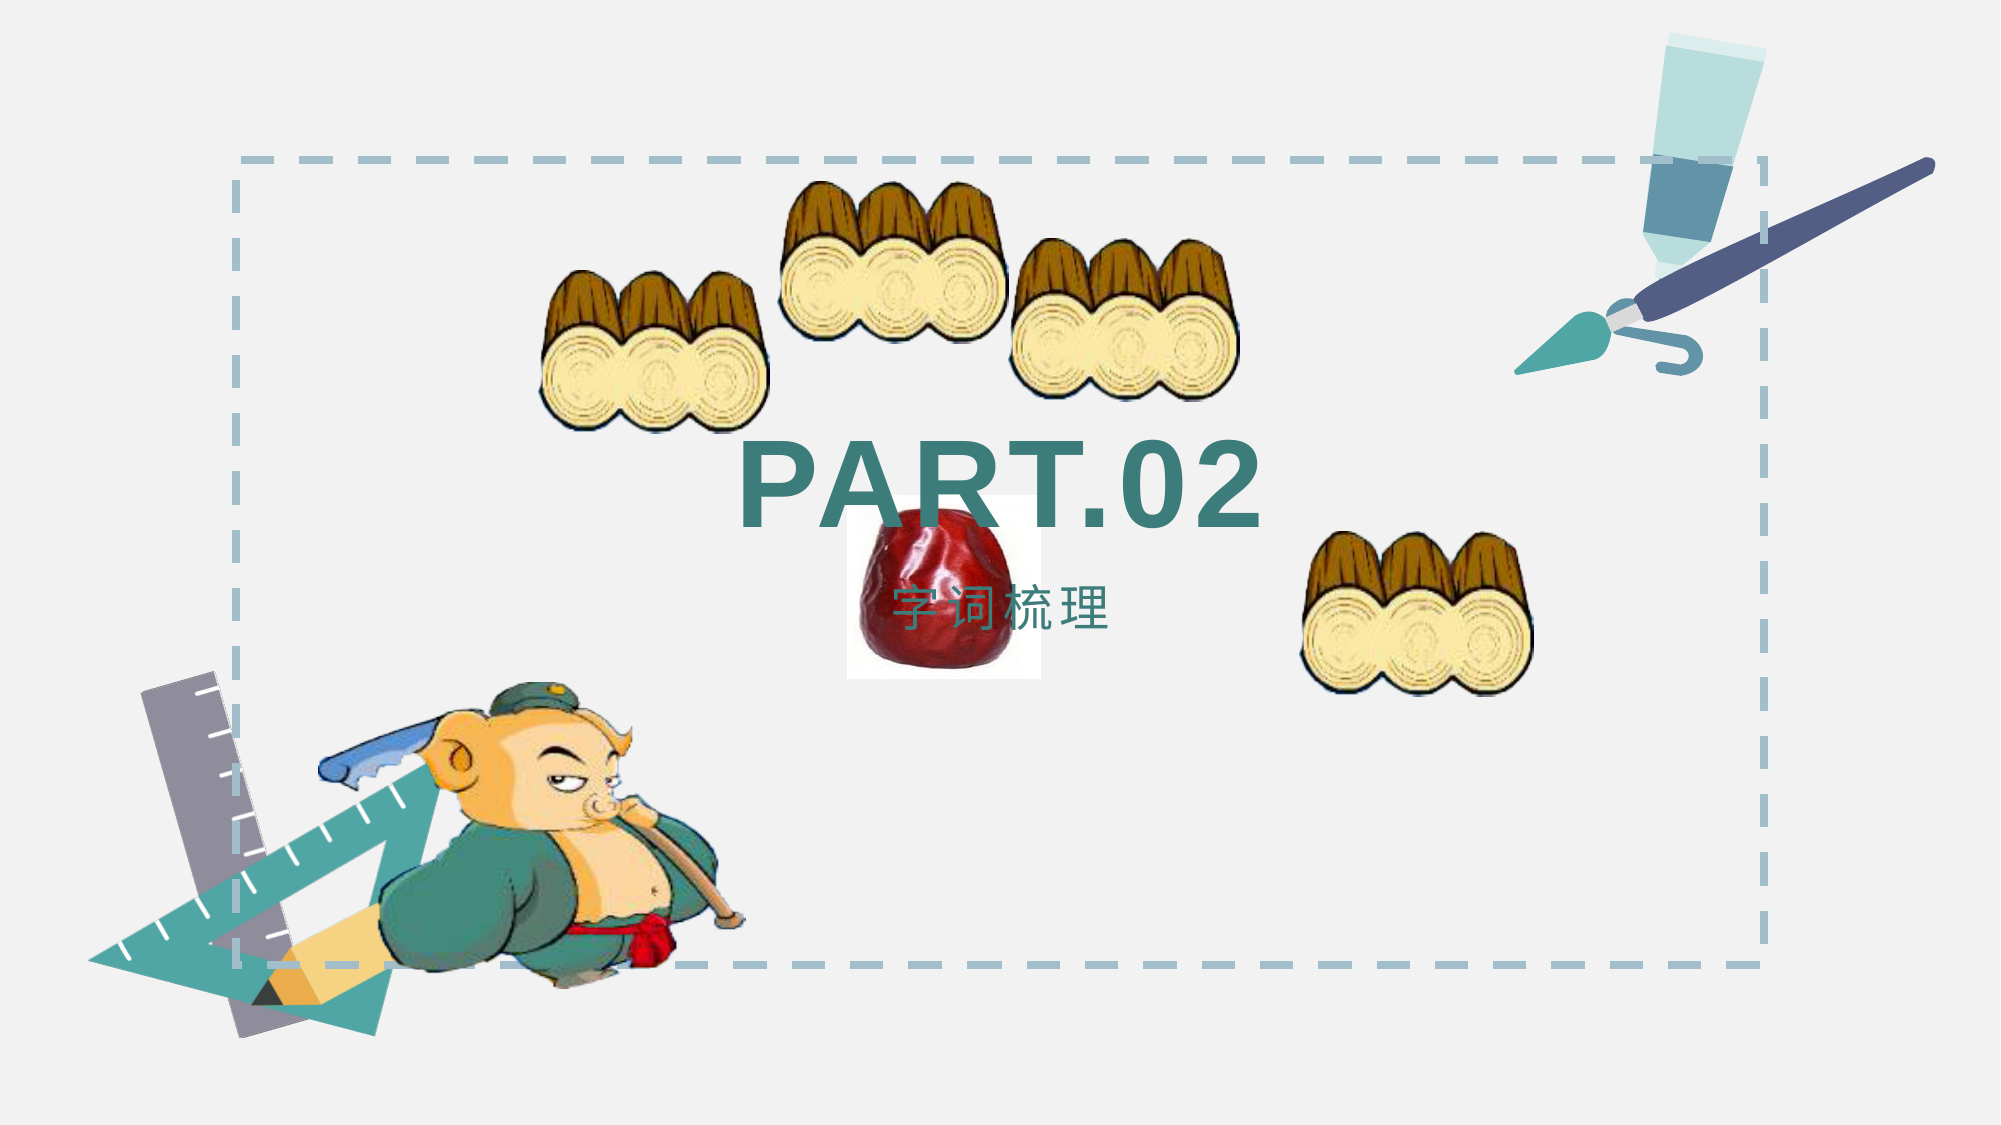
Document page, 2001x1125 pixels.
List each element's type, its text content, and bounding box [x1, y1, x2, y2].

picture [1299, 531, 1534, 697]
picture [777, 181, 1240, 402]
picture [87, 671, 746, 1039]
picture [847, 495, 1041, 679]
text_box 字词梳理 [477, 576, 1523, 743]
text_box PART.02 [477, 381, 1523, 573]
picture [538, 270, 770, 434]
